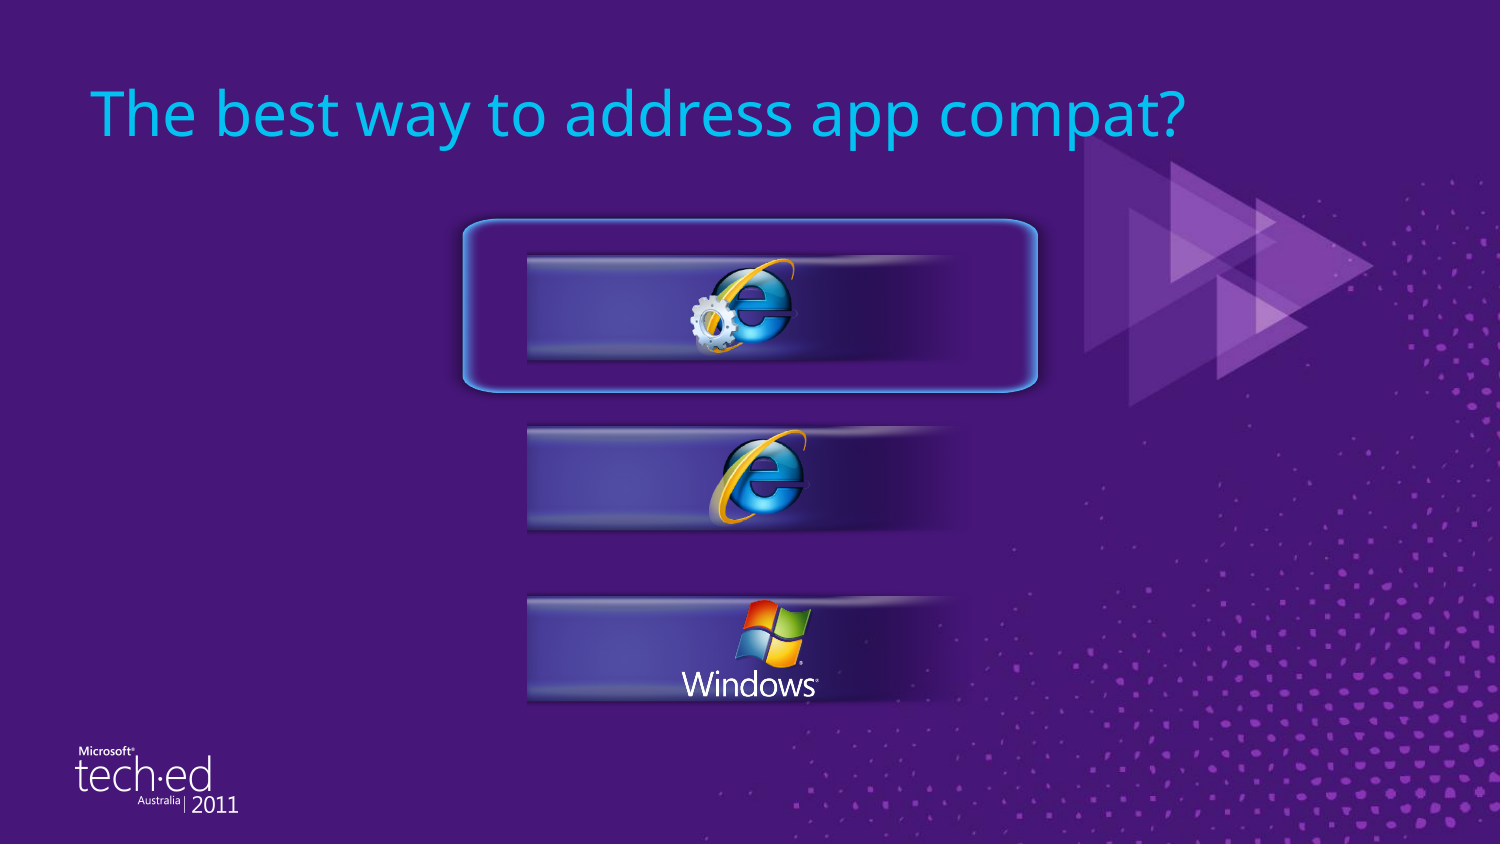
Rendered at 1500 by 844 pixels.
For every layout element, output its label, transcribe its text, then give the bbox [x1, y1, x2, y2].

title The best way to address app compat? [75, 40, 1425, 182]
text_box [441, 207, 1059, 707]
picture [0, 0, 1500, 844]
